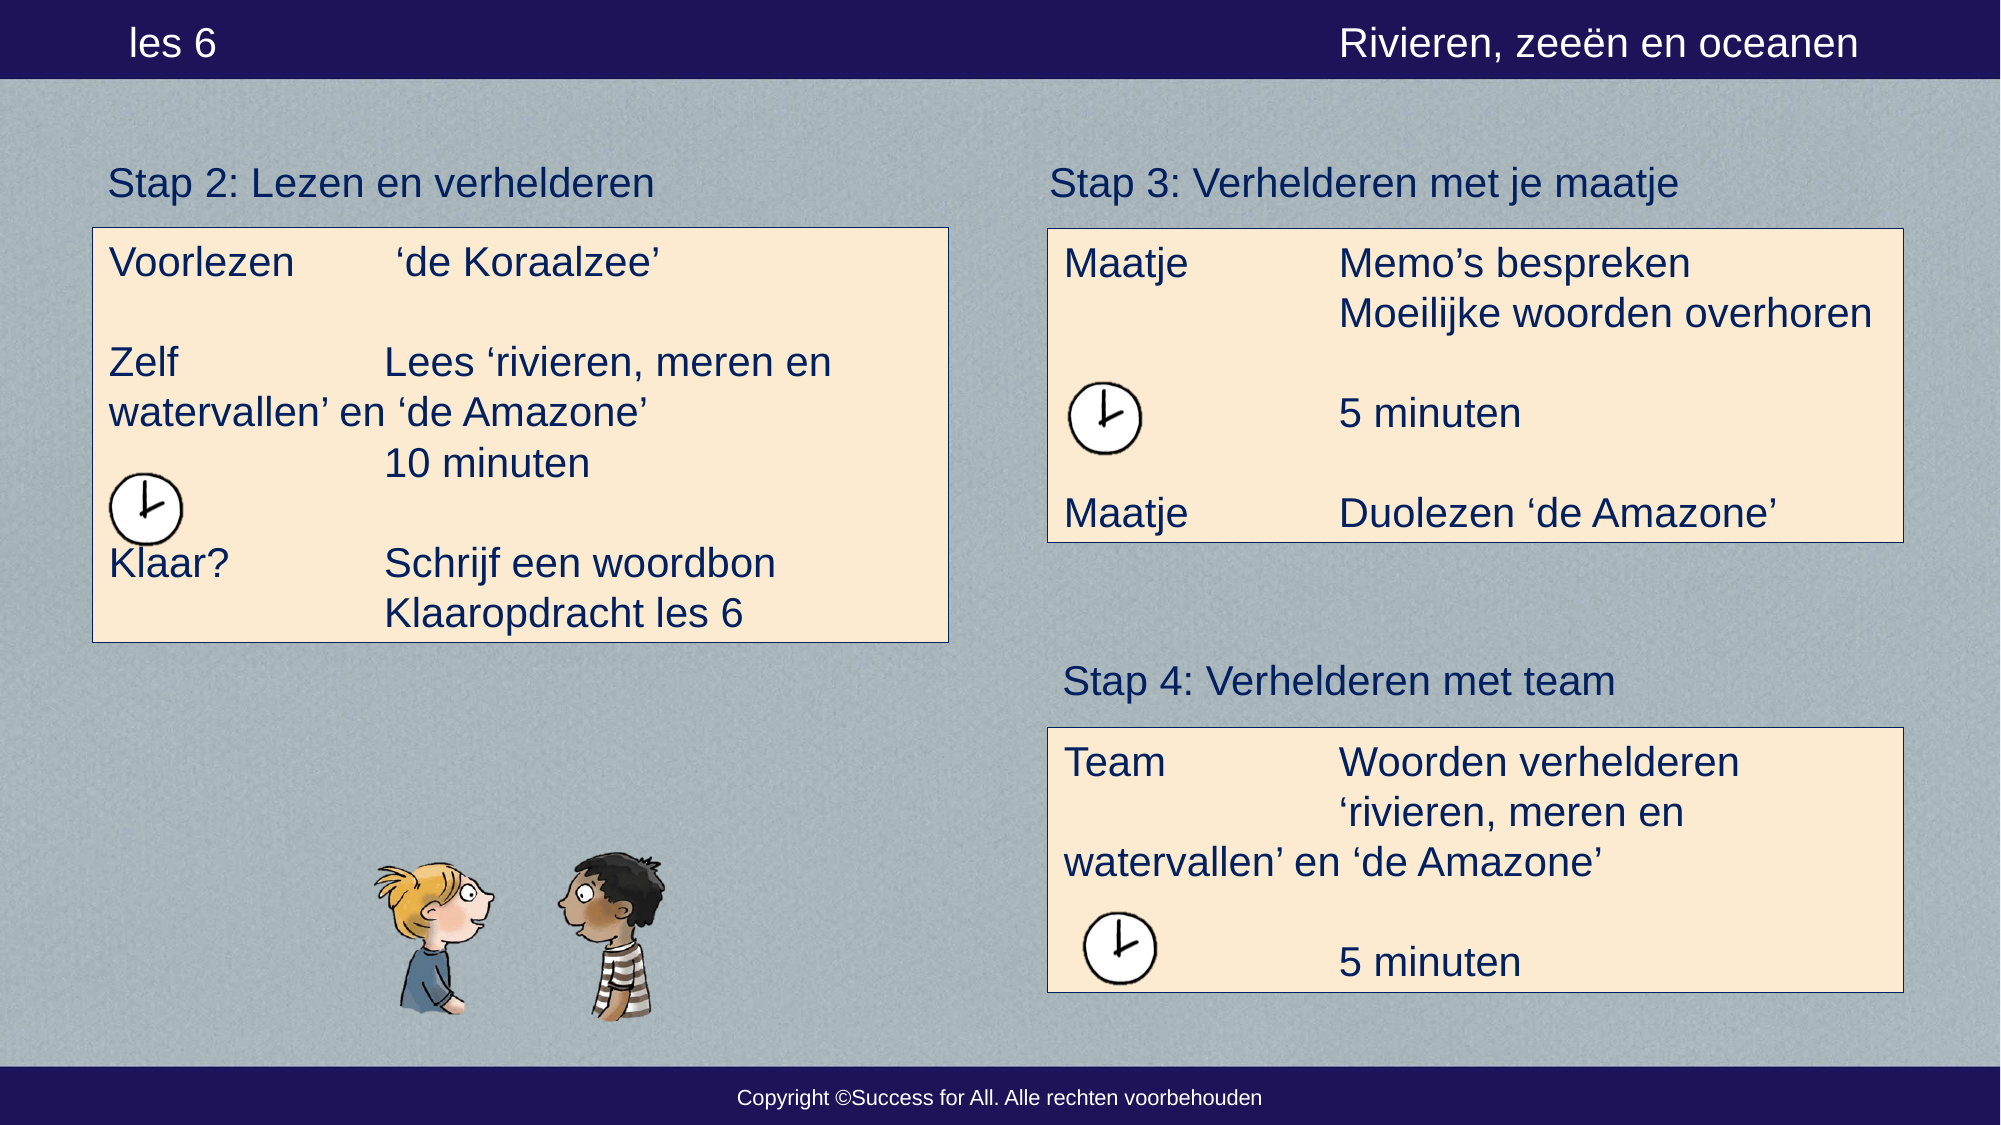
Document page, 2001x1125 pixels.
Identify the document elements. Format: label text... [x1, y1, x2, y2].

text_box les 6 [114, 8, 354, 73]
text_box Rivieren, zeeën en oceanen [999, 8, 1886, 123]
text_box Maatje Memo’s bespreken Moeilijke woorden overhoren 5 minuten Maatje Duolezen ‘de Amazone’ [1047, 228, 1904, 543]
text_box Stap 2: Lezen en verhelderen [92, 148, 885, 214]
text_box Team Woorden verhelderen ‘rivieren, meren en watervallen’ en ‘de Amazone’ 5 minuten [1047, 727, 1904, 993]
picture [0, 0, 2001, 1125]
text_box Copyright ©Success for All. Alle rechten voorbehouden [0, 1076, 2000, 1125]
text_box Voorlezen ‘de Koraalzee’ Zelf Lees ‘rivieren, meren en watervallen’ en ‘de Amazone’ 10 minuten Klaar? Schrijf een woordbon Klaaropdracht les 6 [92, 227, 949, 643]
text_box Stap 4: Verhelderen met team [1047, 646, 1886, 712]
text_box Stap 3: Verhelderen met je maatje [999, 148, 1886, 214]
